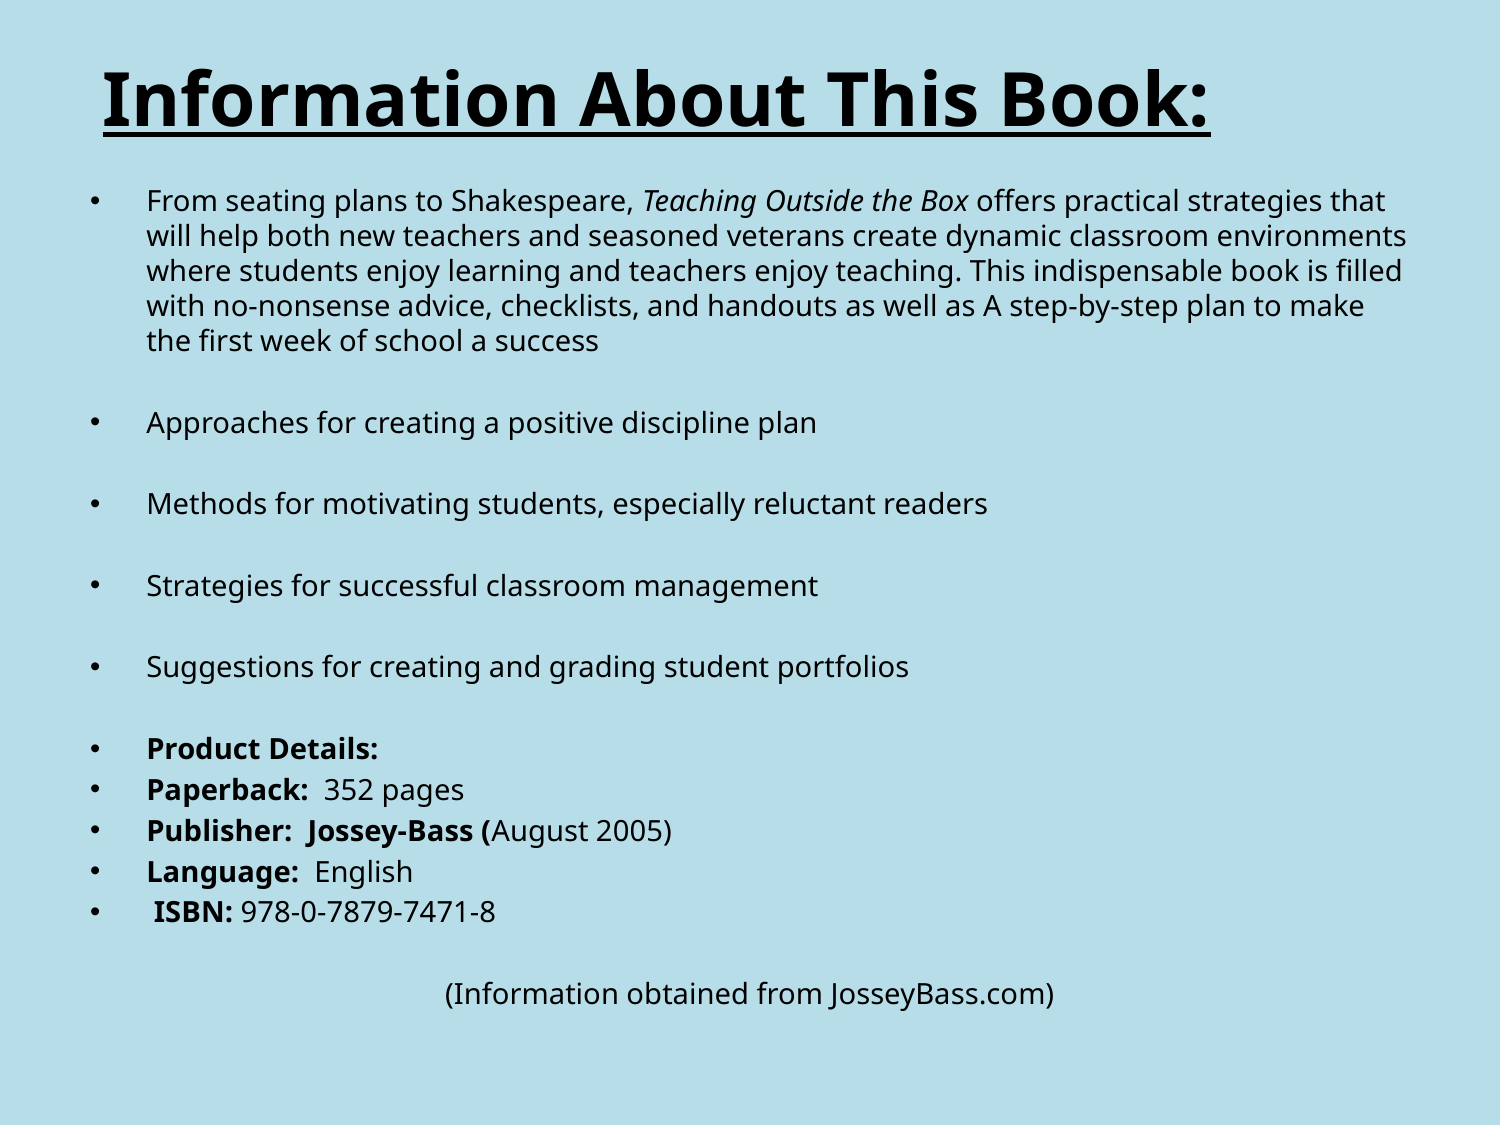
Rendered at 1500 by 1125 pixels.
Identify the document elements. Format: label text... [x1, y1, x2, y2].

title Information About This Book: [87, 24, 1438, 168]
list From seating plans to Shakespeare, Teaching Outside the Box offers practical strategies that will help both new teachers and seasoned veterans create dynamic classroom environments where students enjoy learning and teachers enjoy teaching. This indispensable book is filled with no-nonsense advice, checklists, and handouts as well as A step-by-step plan to make the first week of school a success Approaches for creating a positive discipline plan Methods for motivating students, especially reluctant readers Strategies for successful classroom management Suggestions for creating and grading student portfolios Product Details: Paperback: 352 pages Publisher: Jossey-Bass (August 2005) Language: English ISBN: 978-0-7879-7471-8 (Information obtained from JosseyBass.com) [75, 174, 1425, 1125]
